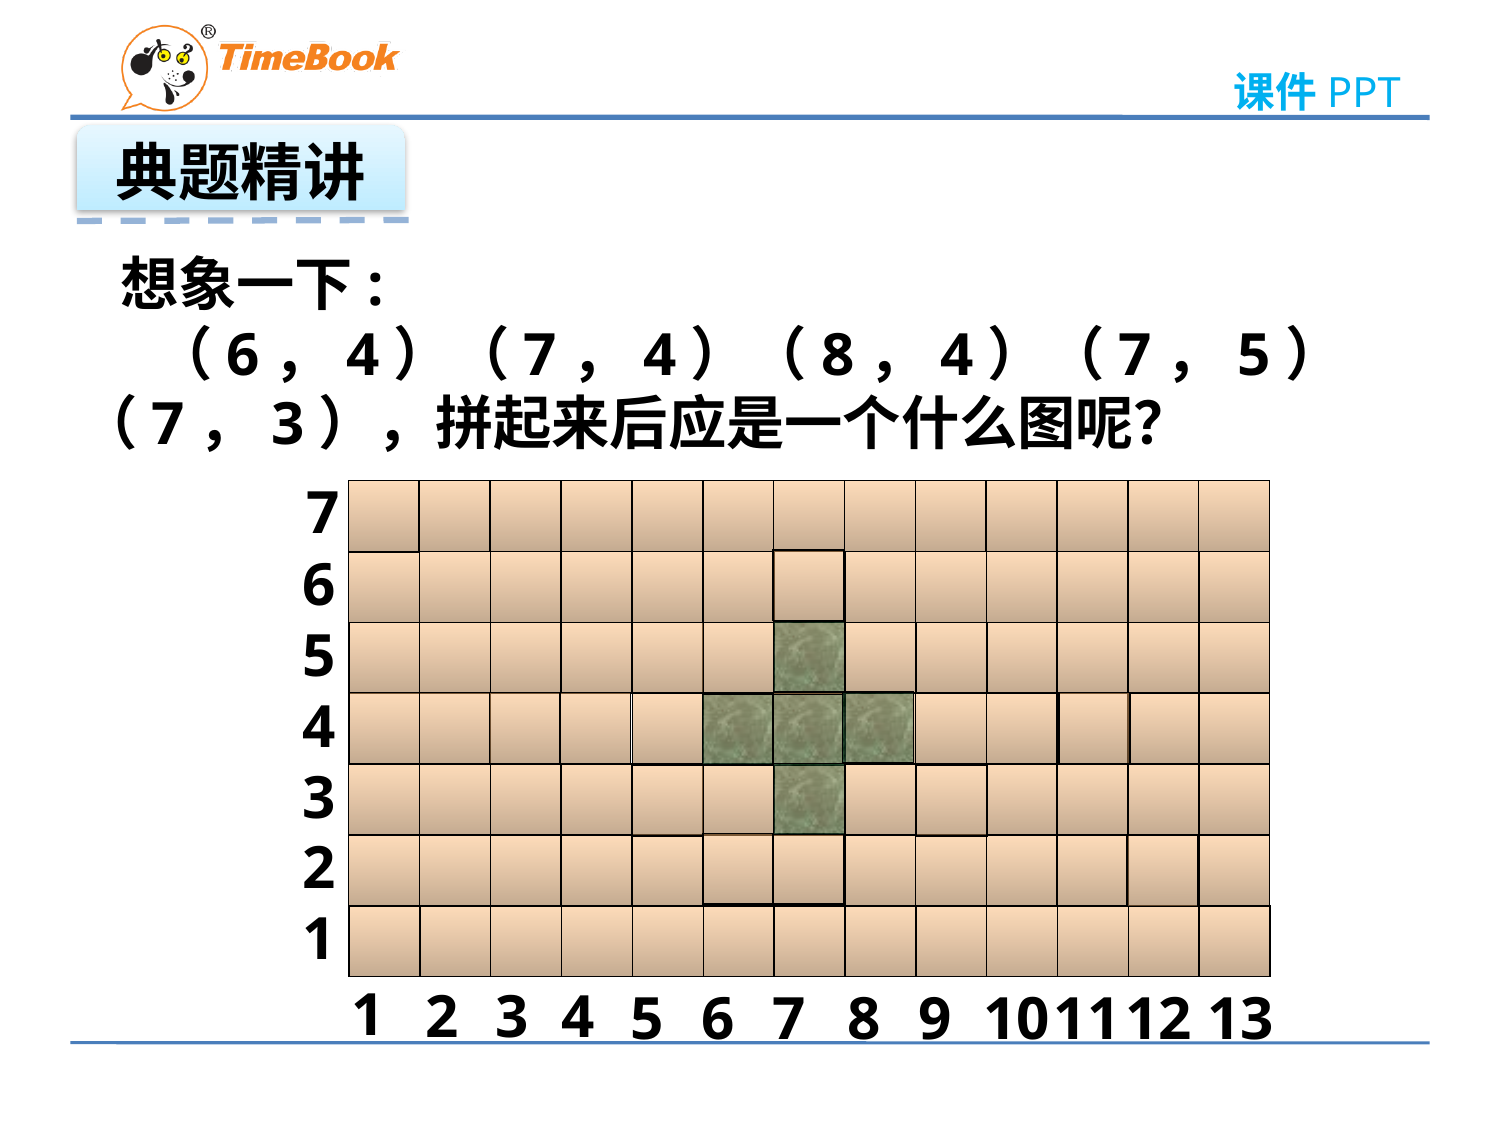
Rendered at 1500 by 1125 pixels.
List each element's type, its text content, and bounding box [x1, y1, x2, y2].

text_box [986, 906, 1057, 967]
text_box [632, 552, 703, 622]
text_box [1128, 623, 1198, 694]
text_box [1198, 623, 1270, 694]
text_box [845, 764, 916, 835]
text_box [632, 906, 703, 967]
text_box [986, 764, 1057, 835]
text_box [1057, 623, 1128, 694]
text_box [915, 906, 986, 967]
text_box [419, 835, 490, 906]
text_box [358, 552, 419, 622]
text_box [1198, 764, 1270, 835]
text_box [845, 623, 916, 694]
text_box [561, 764, 633, 835]
text_box [632, 837, 704, 906]
text_box [358, 764, 419, 835]
text_box [842, 691, 914, 763]
text_box [358, 692, 419, 764]
text_box [915, 552, 986, 623]
text_box [915, 835, 986, 906]
text_box [1198, 480, 1270, 552]
text_box [844, 480, 915, 552]
text_box [1128, 906, 1199, 967]
text_box [632, 480, 702, 552]
text_box 典题精讲 [76, 124, 406, 212]
text_box [358, 906, 419, 967]
text_box [632, 765, 704, 837]
text_box [358, 480, 419, 552]
picture [118, 22, 408, 113]
text_box [702, 833, 773, 905]
text_box [419, 692, 489, 764]
text_box [986, 480, 1057, 552]
text_box [490, 552, 561, 623]
text_box [703, 552, 773, 623]
text_box [490, 906, 561, 967]
text_box [561, 835, 632, 906]
text_box [561, 552, 632, 623]
text_box [632, 694, 702, 764]
text_box [986, 552, 1057, 623]
text_box [773, 549, 844, 620]
text_box [773, 835, 844, 905]
text_box [1057, 480, 1127, 552]
text_box [419, 906, 490, 967]
text_box [358, 835, 419, 906]
text_box [702, 694, 773, 766]
text_box [419, 552, 490, 623]
text_box [844, 552, 915, 623]
text_box [703, 905, 774, 967]
text_box [420, 623, 490, 692]
text_box [1128, 552, 1198, 623]
text_box [845, 906, 915, 967]
text_box [1057, 552, 1128, 623]
text_box [1198, 835, 1270, 906]
text_box [358, 622, 420, 692]
text_box [986, 694, 1058, 764]
text_box [704, 623, 773, 692]
text_box [561, 906, 632, 967]
text_box [1198, 552, 1270, 623]
text_box [702, 480, 773, 552]
text_box [419, 480, 490, 552]
text_box [1059, 692, 1130, 764]
text_box [1057, 764, 1128, 835]
text_box [844, 835, 915, 906]
text_box 想象一下: （6，4）（7，4）（8，4）（7，5）（7，3），拼起来后应是一个什么图呢？ [64, 239, 1500, 464]
text_box [1057, 835, 1127, 906]
text_box [419, 764, 490, 835]
text_box [773, 694, 842, 763]
text_box [559, 692, 631, 764]
text_box [773, 763, 845, 835]
text_box [1198, 694, 1270, 764]
text_box [490, 764, 561, 835]
text_box [490, 480, 561, 552]
text_box [489, 692, 559, 764]
text_box [1127, 480, 1198, 552]
text_box [1130, 694, 1198, 764]
text_box [773, 620, 845, 692]
text_box [490, 835, 561, 906]
text_box [915, 480, 986, 552]
text_box [773, 480, 844, 549]
text_box [1127, 835, 1198, 907]
text_box [490, 623, 561, 692]
text_box [987, 623, 1057, 694]
text_box [632, 622, 704, 694]
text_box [338, 969, 1286, 1059]
text_box [561, 480, 632, 552]
text_box [1199, 906, 1270, 967]
text_box [915, 694, 986, 764]
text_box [288, 467, 354, 980]
text_box [1057, 906, 1128, 967]
text_box [704, 766, 773, 833]
text_box [916, 622, 987, 694]
text_box [986, 835, 1057, 906]
text_box [1128, 764, 1198, 835]
text_box [916, 765, 987, 837]
text_box [561, 623, 632, 694]
text_box [774, 905, 845, 967]
